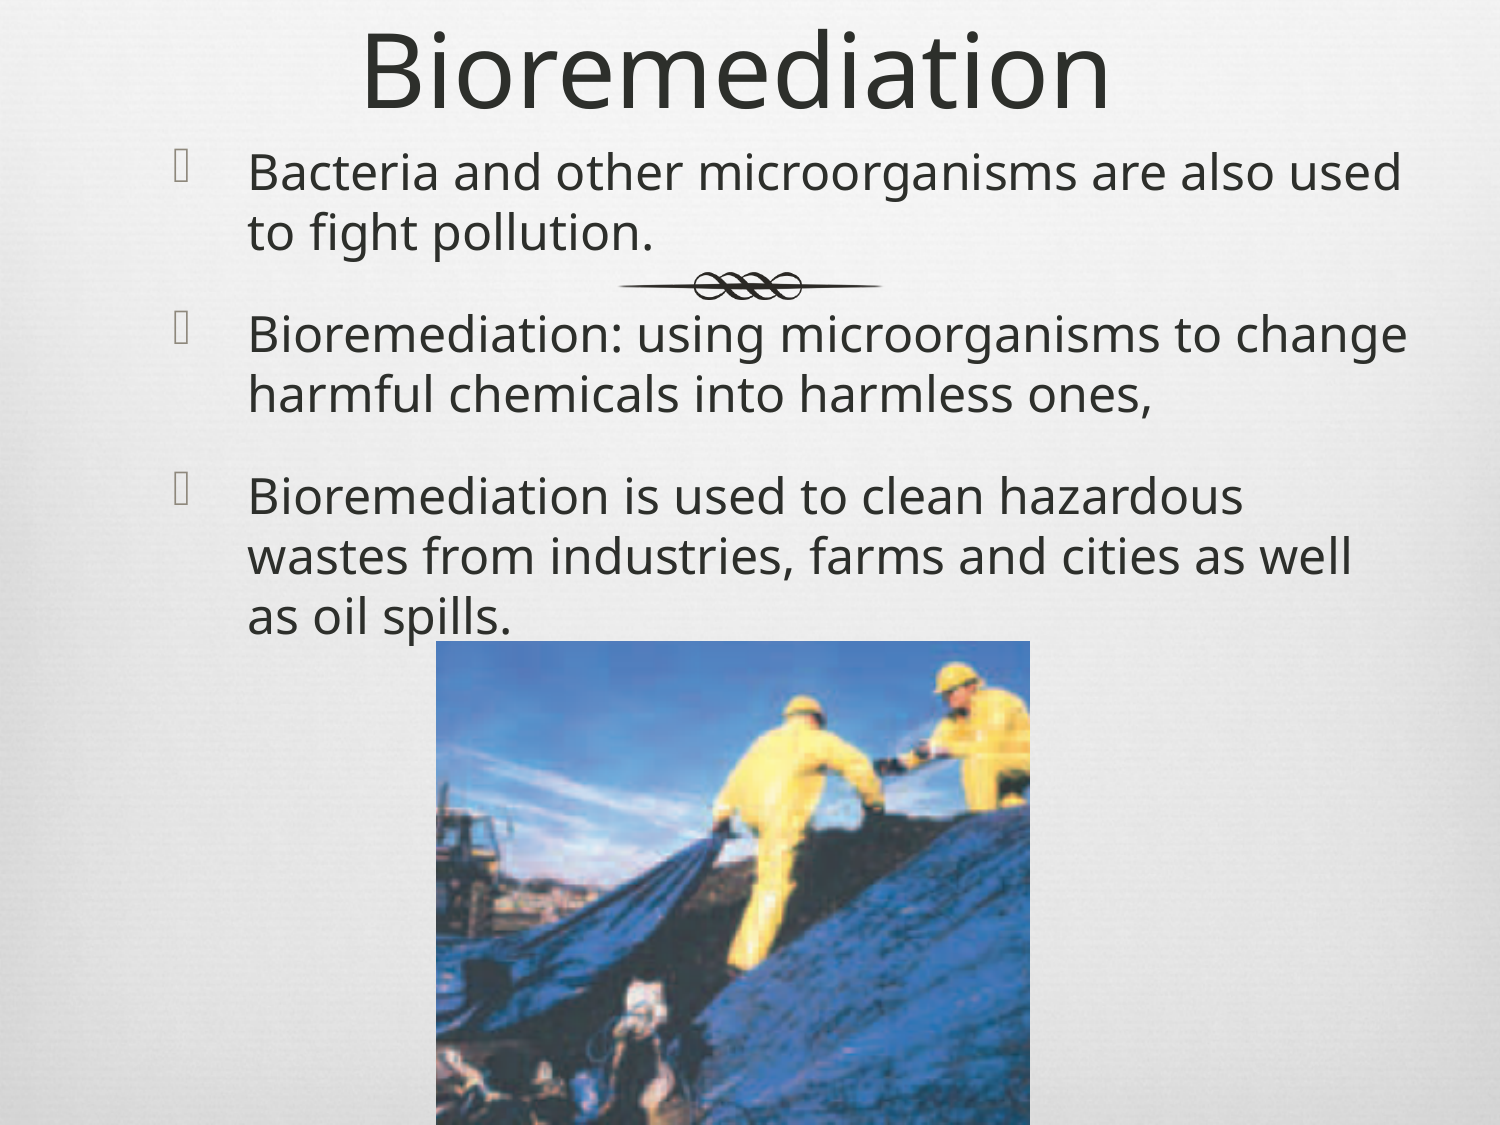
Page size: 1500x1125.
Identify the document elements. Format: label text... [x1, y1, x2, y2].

picture [435, 641, 1031, 1125]
title Bioremediation [112, 0, 1388, 134]
list Bacteria and other microorganisms are also used to fight pollution. Bioremediation: using microorganisms to change harmful chemicals into harmless ones, Bioremediation is used to clean hazardous wastes from industries, farms and cities as well as oil spills. [157, 133, 1433, 638]
